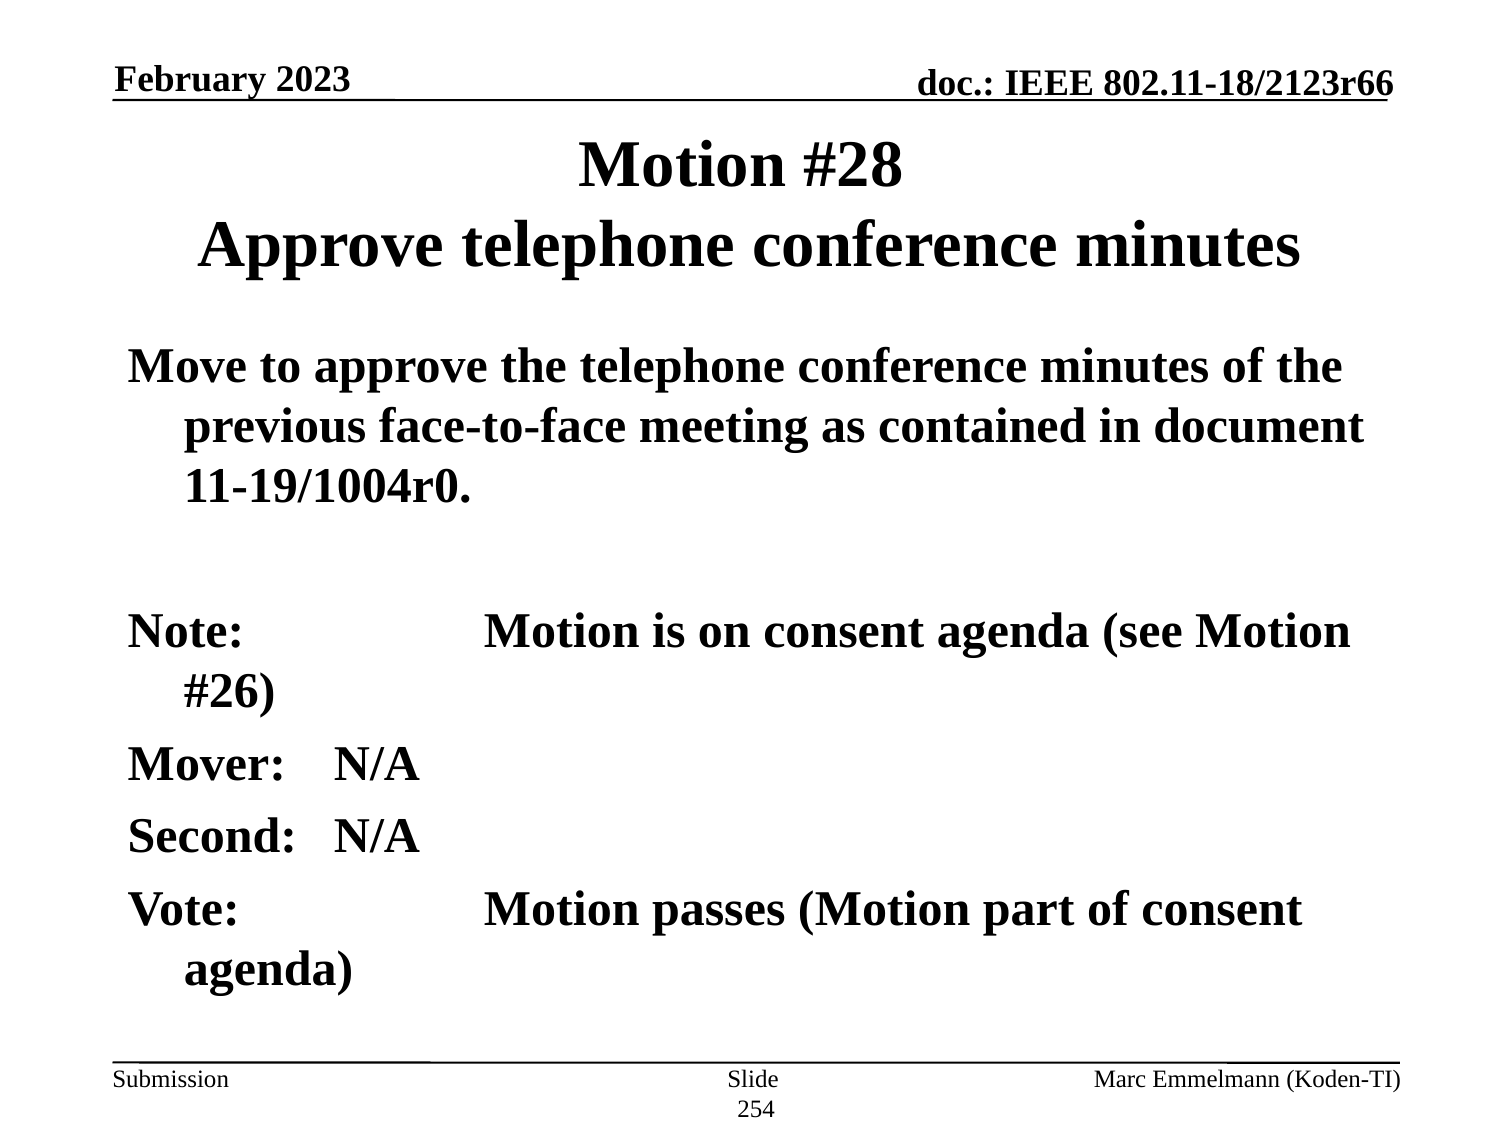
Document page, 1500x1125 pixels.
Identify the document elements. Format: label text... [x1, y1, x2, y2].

slide_number Slide 254 [712, 1061, 800, 1123]
footer Marc Emmelmann (Koden-TI) [878, 1061, 1402, 1093]
list Move to approve the telephone conference minutes of the previous face-to-face meeting as contained in document 11-19/1004r0. Note: Motion is on consent agenda (see Motion #26) Mover: N/A Second: N/A Vote: Motion passes (Motion part of consent agenda) [112, 324, 1388, 1000]
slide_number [114, 54, 423, 100]
title Motion #28 Approve telephone conference minutes [112, 112, 1388, 288]
